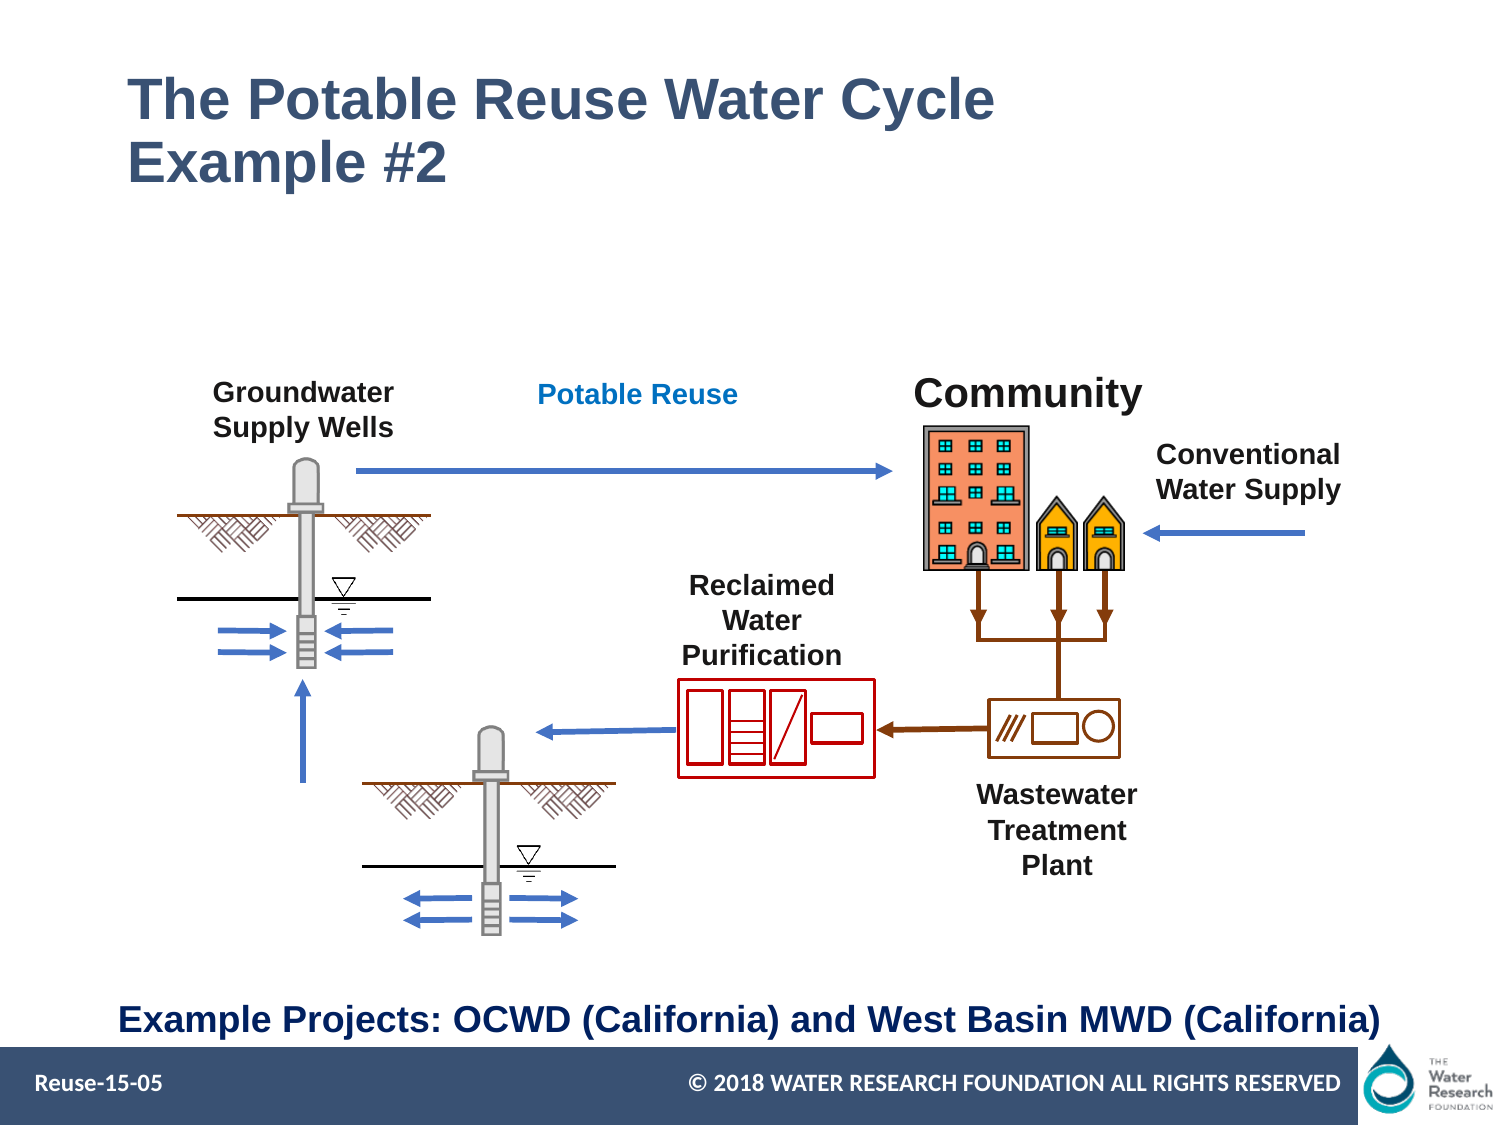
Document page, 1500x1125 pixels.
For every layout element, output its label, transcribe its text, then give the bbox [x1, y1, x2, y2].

picture [1083, 495, 1125, 571]
text_box [770, 690, 806, 764]
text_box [617, 729, 677, 733]
picture [923, 425, 1030, 571]
text_box [1083, 711, 1114, 742]
text_box [729, 755, 765, 764]
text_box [774, 694, 803, 760]
picture [1036, 495, 1078, 571]
title The Potable Reuse Water Cycle Example #2 [112, 88, 1398, 176]
text_box Wastewater Treatment Plant [955, 768, 1160, 889]
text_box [176, 366, 432, 669]
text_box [1003, 715, 1011, 742]
text_box Example Projects: OCWD (California) and West Basin MWD (California) [0, 987, 1500, 1048]
text_box [1032, 713, 1078, 744]
text_box [811, 713, 863, 744]
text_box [1011, 715, 1026, 742]
text_box [729, 733, 765, 742]
text_box [729, 744, 765, 753]
text_box Conventional Water Supply [1135, 428, 1362, 513]
text_box [729, 690, 765, 731]
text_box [996, 715, 1003, 742]
picture [1352, 1048, 1500, 1125]
text_box Reclaimed Water Purification [631, 559, 893, 679]
text_box [678, 679, 875, 778]
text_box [361, 725, 617, 936]
text_box Community [894, 357, 1162, 423]
text_box Potable Reuse [505, 368, 771, 419]
text_box [687, 690, 723, 764]
text_box [988, 699, 1120, 758]
